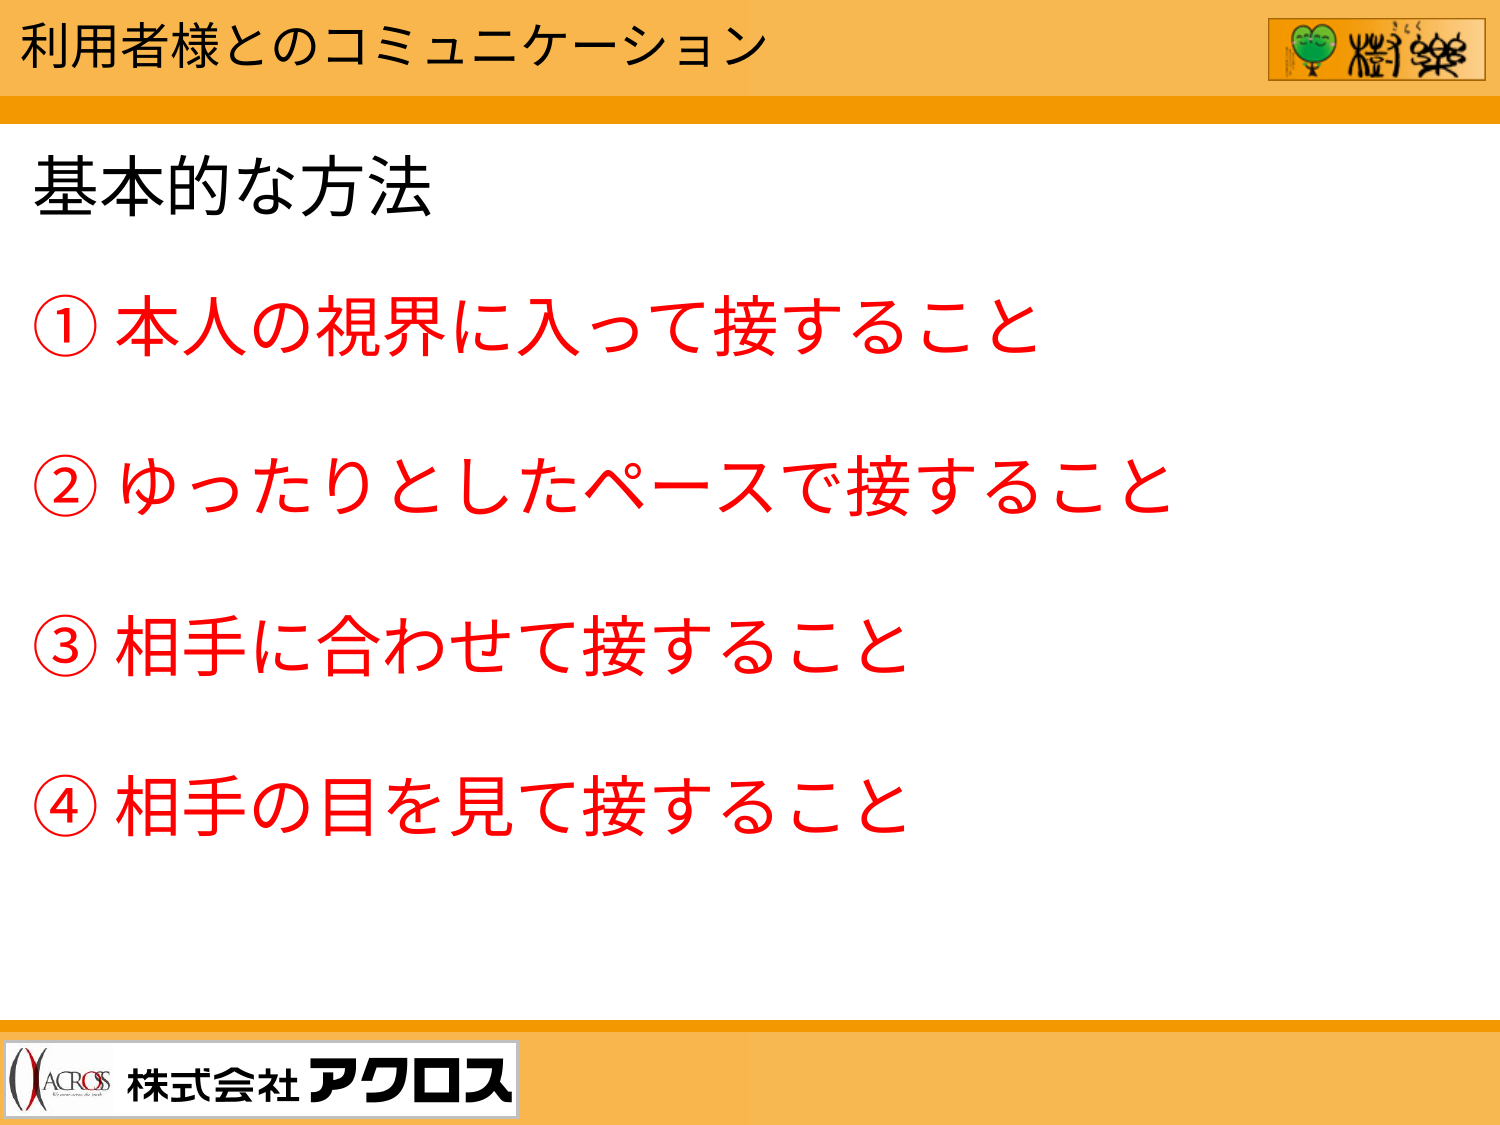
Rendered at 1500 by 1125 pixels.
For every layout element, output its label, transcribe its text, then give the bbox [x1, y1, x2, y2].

picture [0, 0, 1500, 124]
text_box 利用者様とのコミュニケーション [5, 7, 981, 82]
picture [0, 1020, 1500, 1125]
text_box 基本的な方法 ①本人の視界に入って接すること ②ゆったりとしたペースで接すること ③相手に合わせて接すること ④相手の目を見て接すること [17, 137, 1459, 852]
